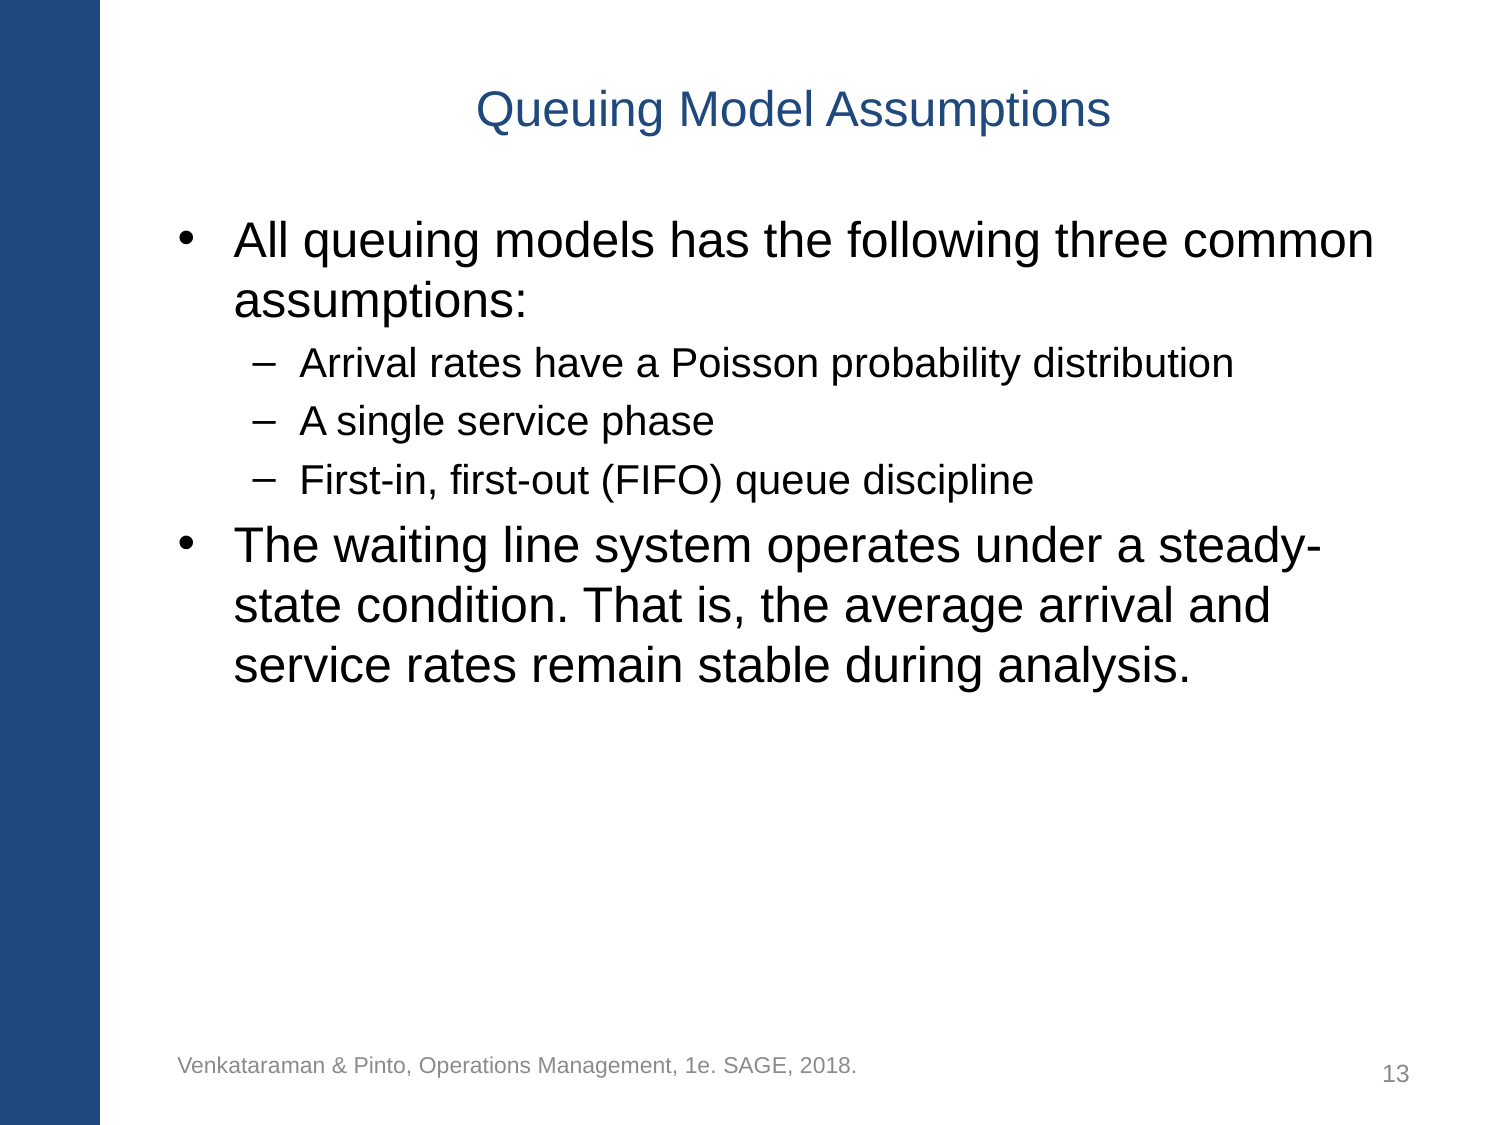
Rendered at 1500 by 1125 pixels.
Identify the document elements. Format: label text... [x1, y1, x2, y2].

footer Venkataraman & Pinto, Operations Management, 1e. SAGE, 2018. [162, 1042, 1313, 1103]
list All queuing models has the following three common assumptions: Arrival rates have a Poisson probability distribution A single service phase First-in, first-out (FIFO) queue discipline The waiting line system operates under a steady-state condition. That is, the average arrival and service rates remain stable during analysis. [162, 200, 1425, 1025]
title Queuing Model Assumptions [162, 12, 1425, 200]
slide_number 13 [1350, 1042, 1425, 1103]
